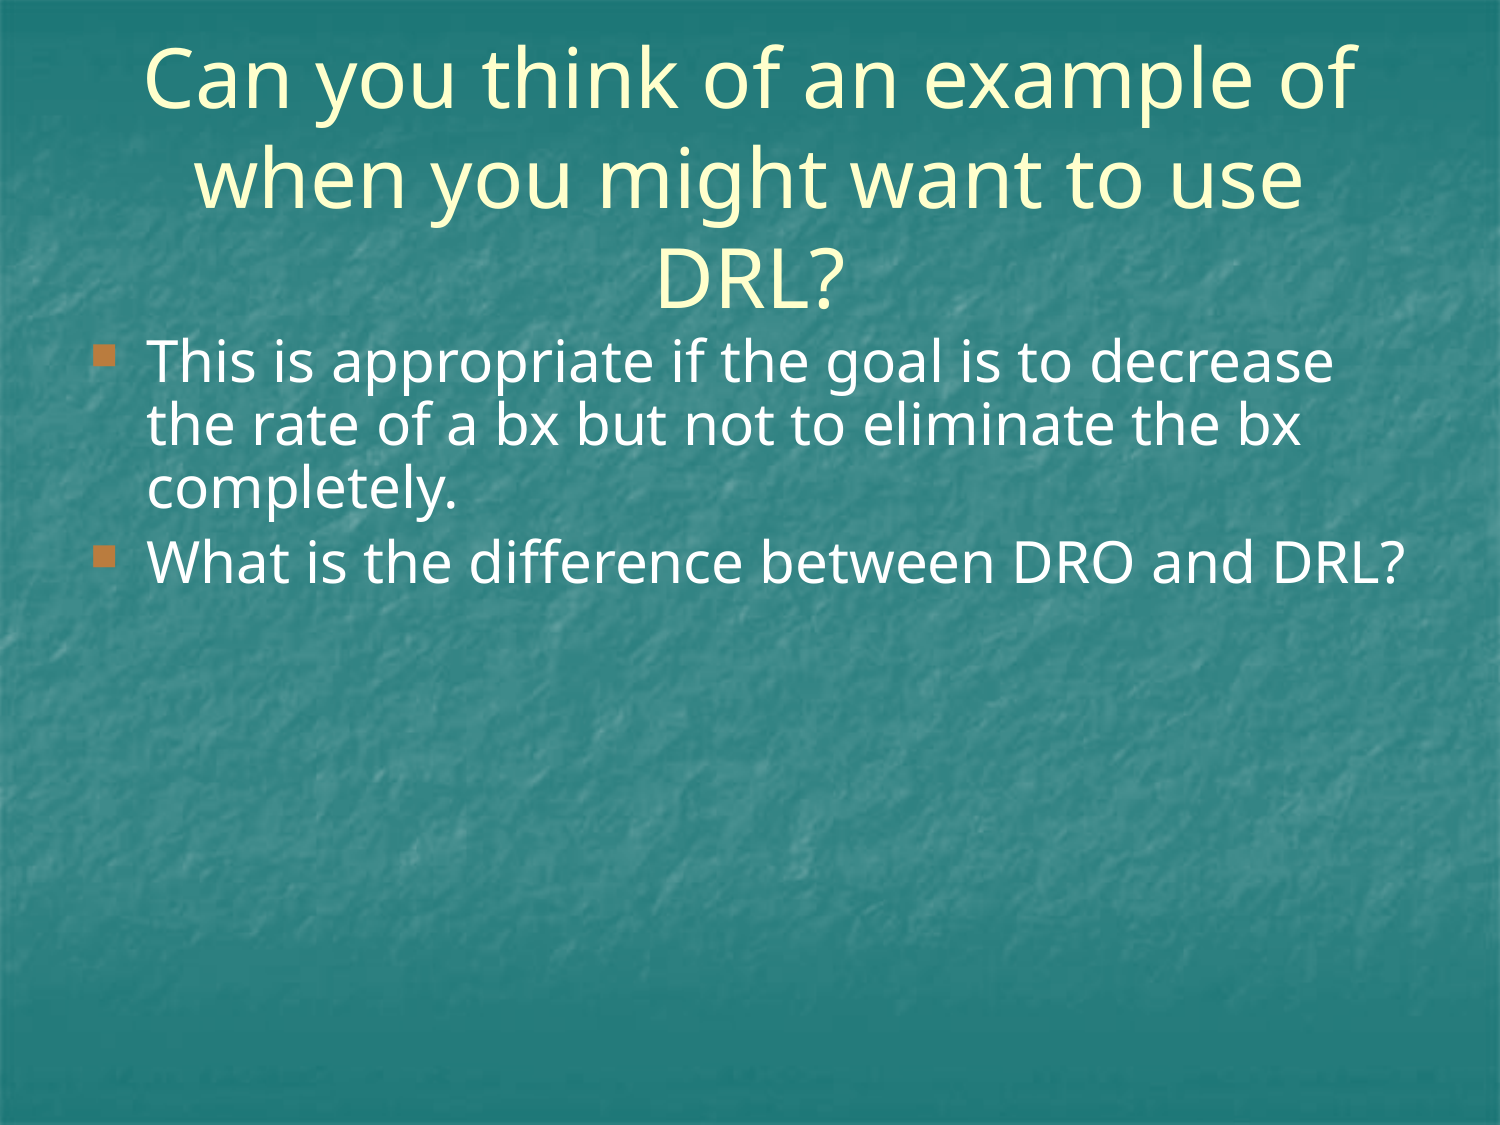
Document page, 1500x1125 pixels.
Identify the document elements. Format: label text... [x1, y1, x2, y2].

list This is appropriate if the goal is to decrease the rate of a bx but not to eliminate the bx completely. What is the difference between DRO and DRL? [74, 324, 1426, 1001]
title Can you think of an example of when you might want to use DRL? [74, 62, 1426, 288]
